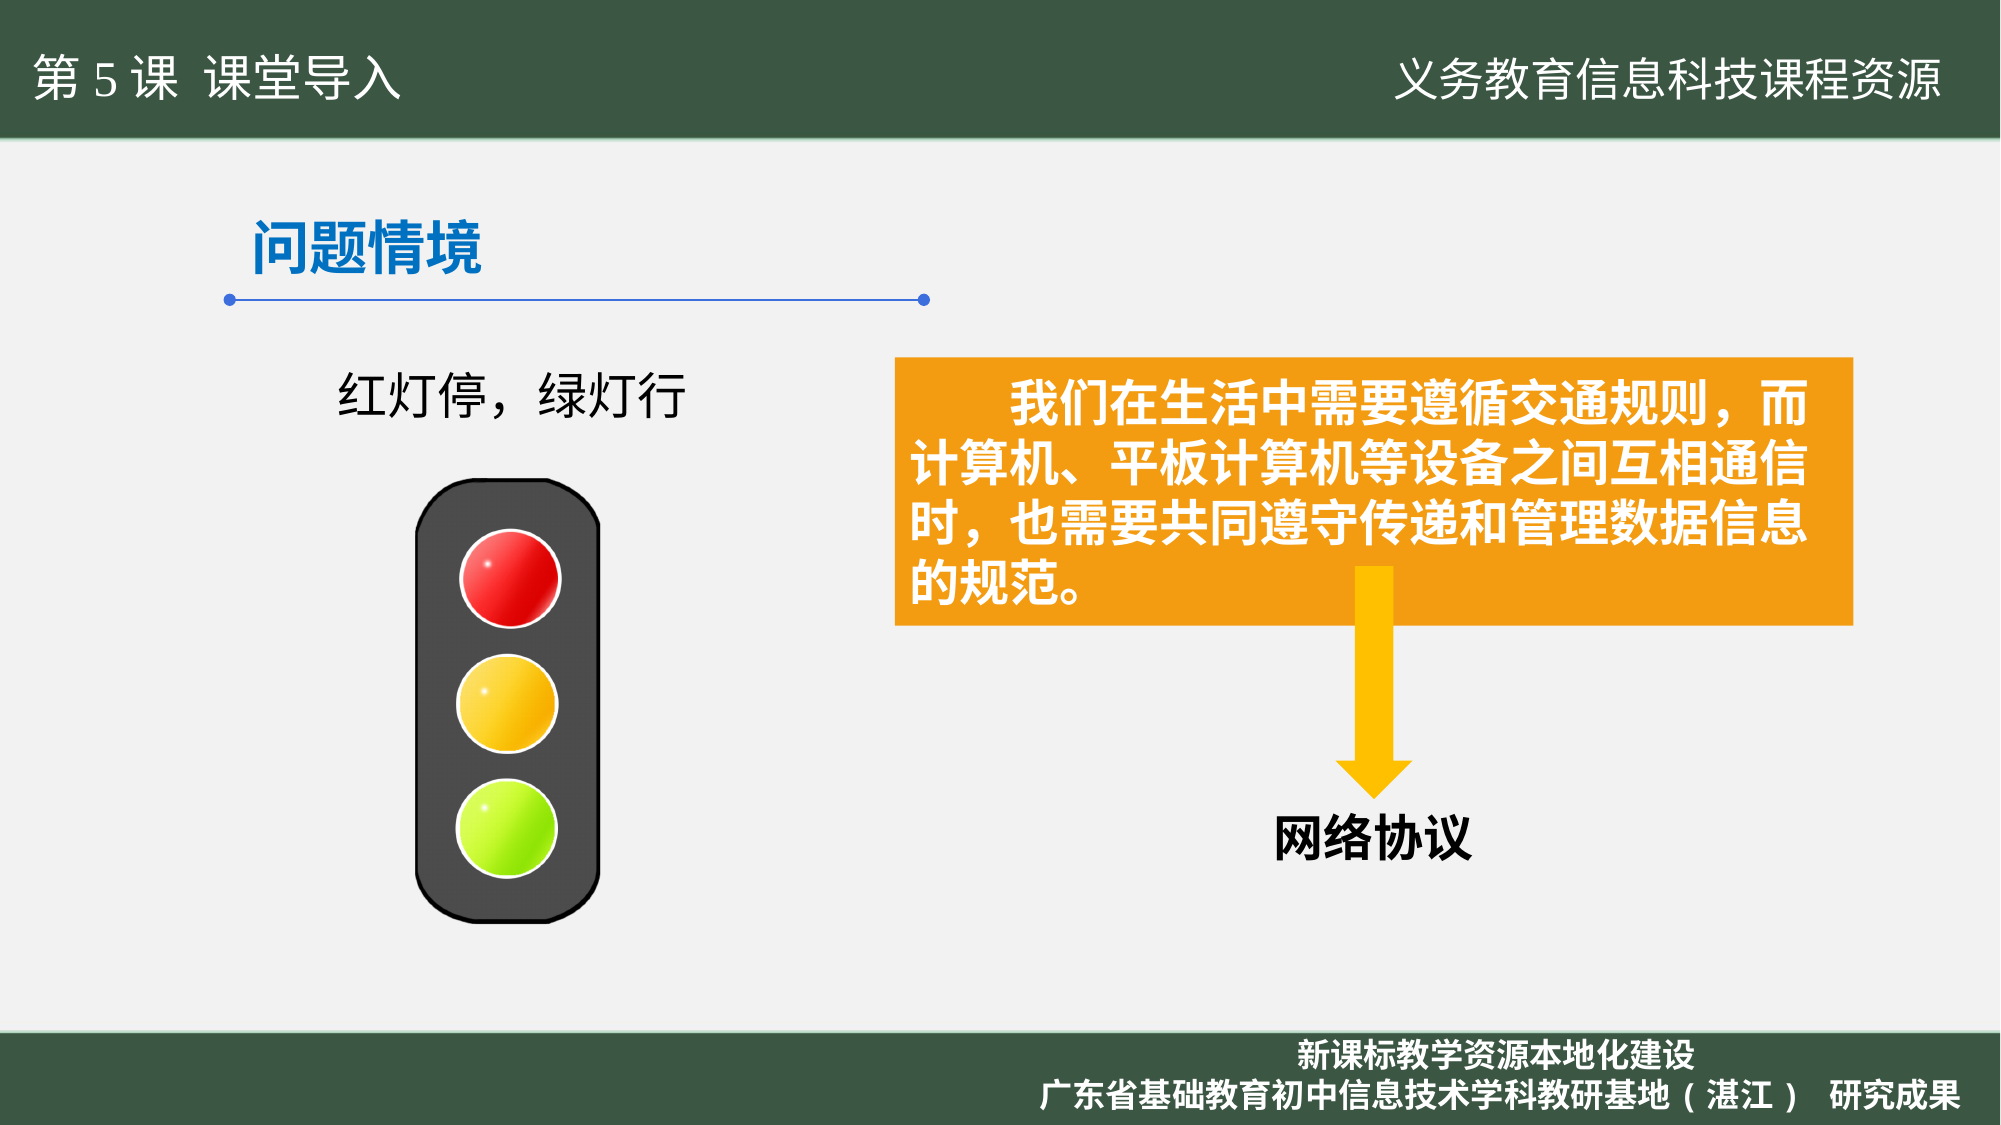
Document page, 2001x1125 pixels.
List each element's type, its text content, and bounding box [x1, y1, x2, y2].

text_box 网络协议 [1259, 799, 1489, 874]
picture [0, 0, 2001, 1125]
text_box 第5课 课堂导入 [16, 45, 662, 140]
text_box 红灯停，绿灯行 [323, 357, 726, 406]
text_box 我们在生活中需要遵循交通规则，而计算机、平板计算机等设备之间互相通信时，也需要共同遵守传递和管理数据信息的规范。 [894, 356, 1854, 627]
text_box 问题情境 [236, 203, 1025, 289]
text_box 新课标教学资源本地化建设 广东省基础教育初中信息技术学科教研基地(湛江) 研究成果 [1007, 1027, 1994, 1118]
text_box [1333, 565, 1416, 801]
